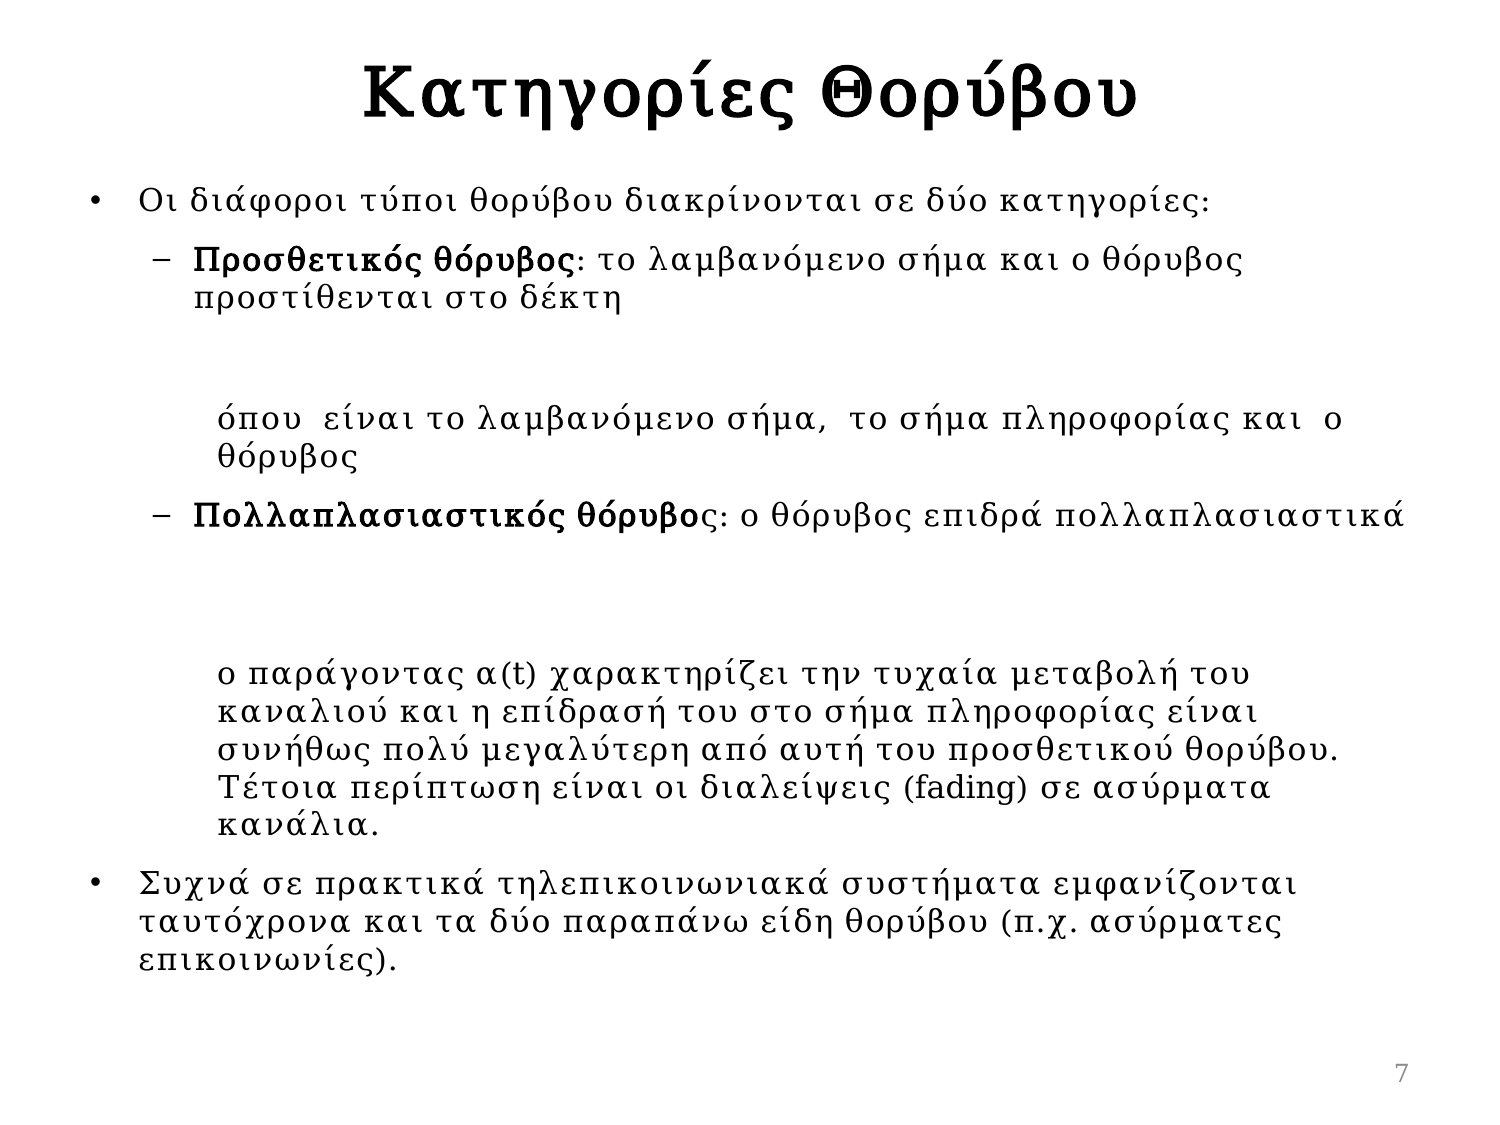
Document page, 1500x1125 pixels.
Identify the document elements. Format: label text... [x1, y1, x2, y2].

slide_number 7 [1222, 1042, 1425, 1103]
title Κατηγορίες Θορύβου [75, 19, 1425, 159]
